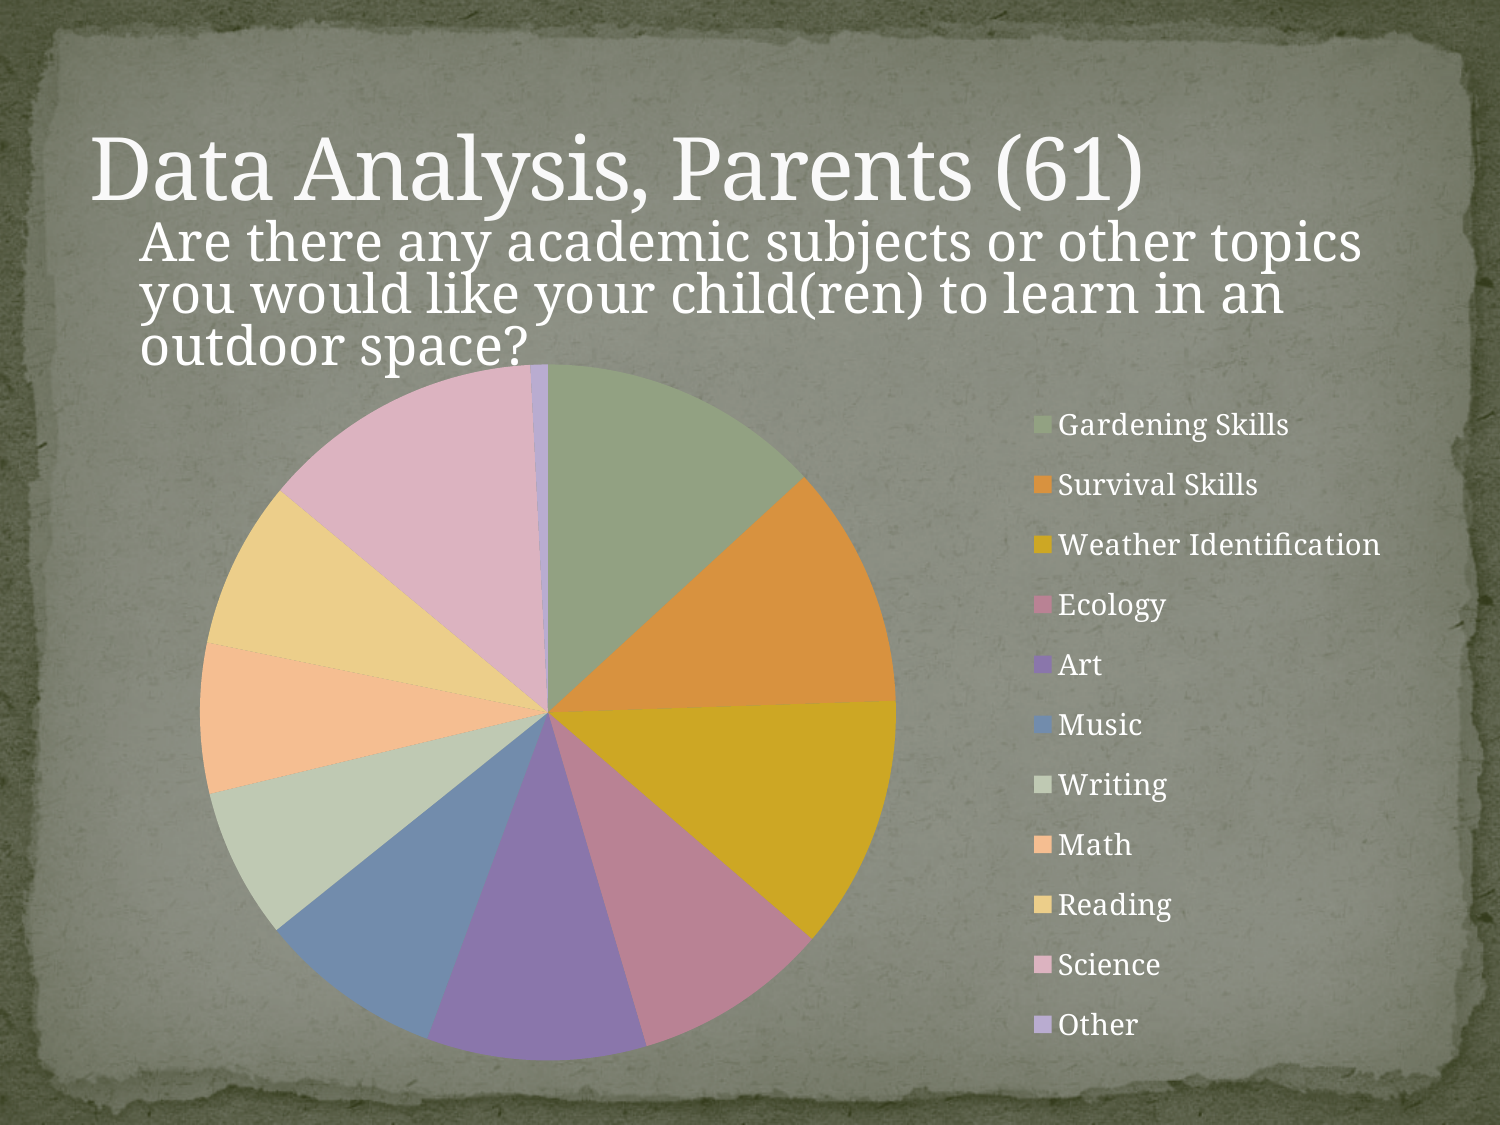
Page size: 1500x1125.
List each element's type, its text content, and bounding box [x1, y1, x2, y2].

text_box Are there any academic subjects or other topics you would like your child(ren) to learn in an outdoor space? [50, 212, 1450, 384]
chart [76, 351, 1400, 1075]
title Data Analysis, Parents (61) [74, 24, 1425, 212]
